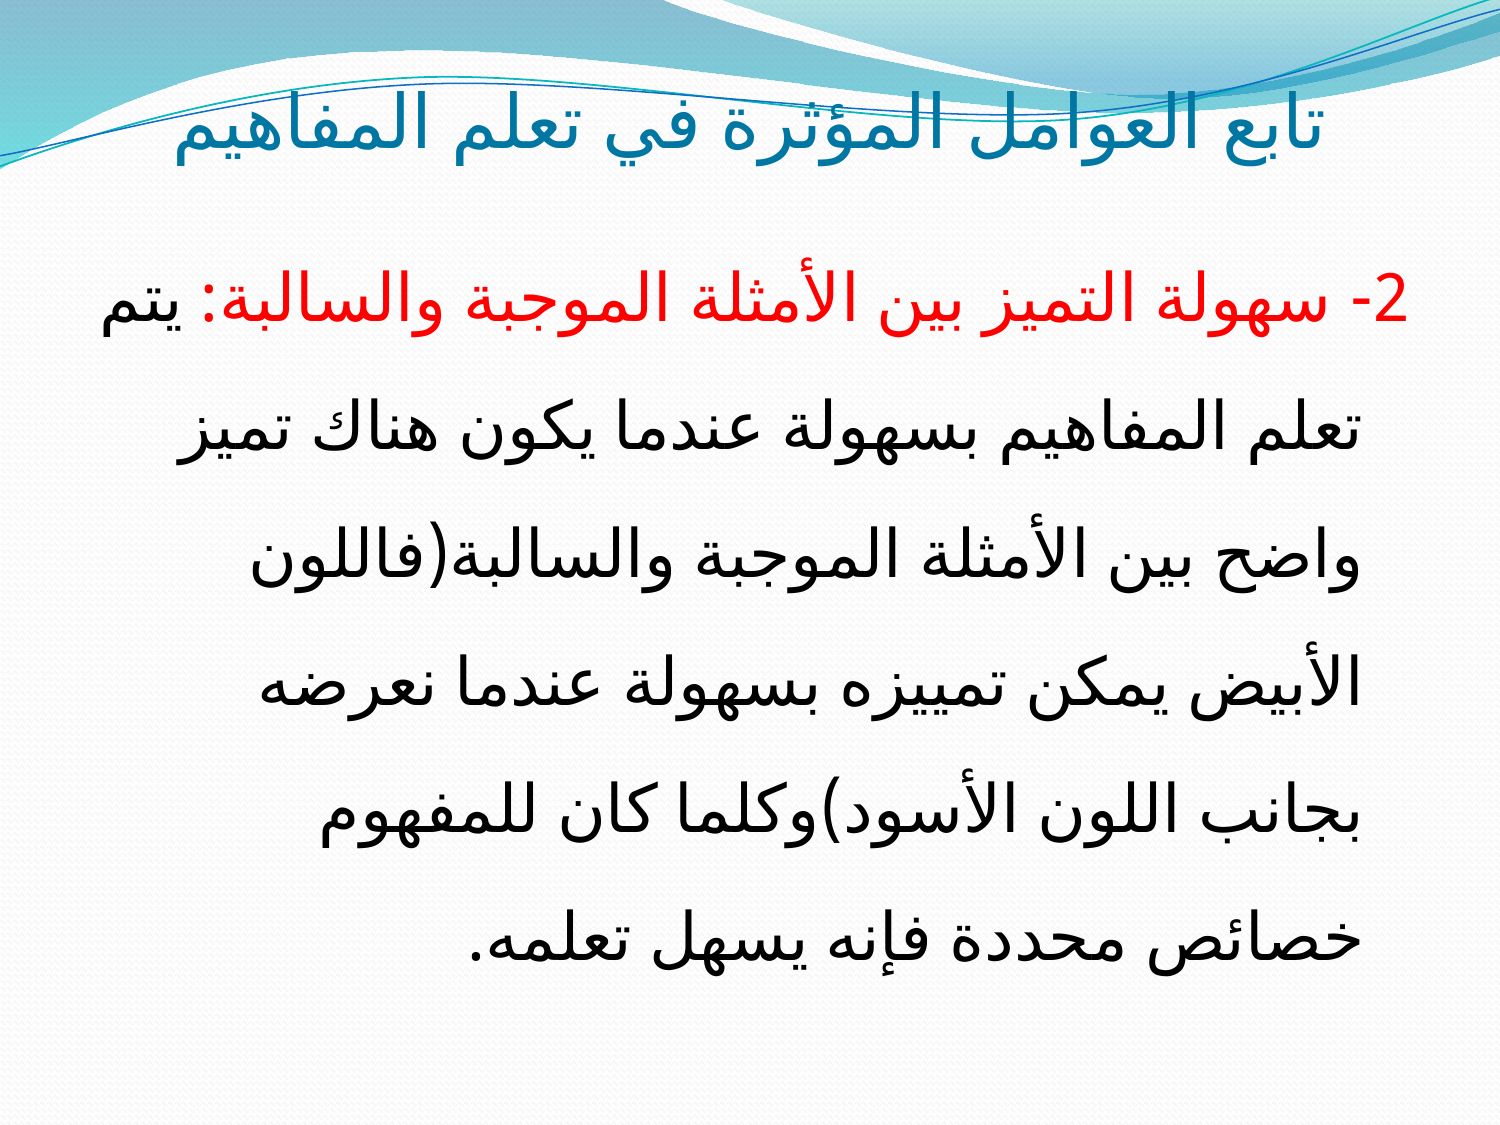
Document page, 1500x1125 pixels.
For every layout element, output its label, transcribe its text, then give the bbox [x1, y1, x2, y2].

title تابع العوامل المؤثرة في تعلم المفاهيم [75, 45, 1425, 164]
list 2- سهولة التميز بين الأمثلة الموجبة والسالبة: يتم تعلم المفاهيم بسهولة عندما يكون هناك تميز واضح بين الأمثلة الموجبة والسالبة(فاللون الأبيض يمكن تمييزه بسهولة عندما نعرضه بجانب اللون الأسود)وكلما كان للمفهوم خصائص محددة فإنه يسهل تعلمه. [75, 199, 1425, 1005]
